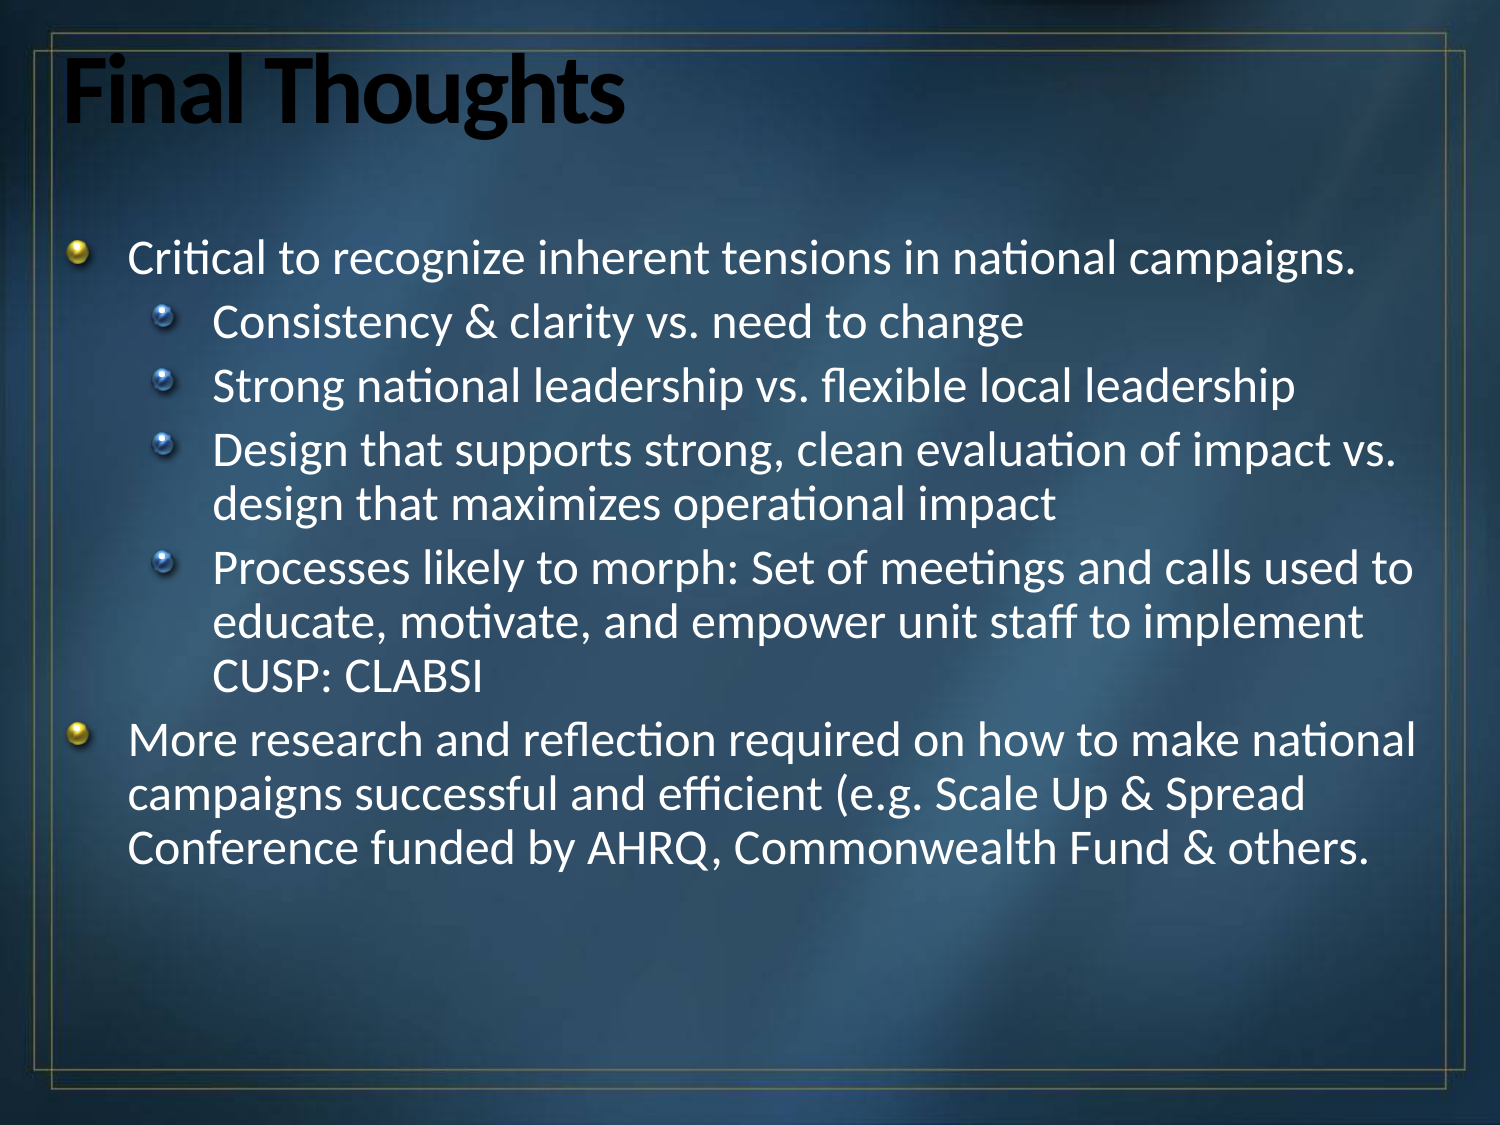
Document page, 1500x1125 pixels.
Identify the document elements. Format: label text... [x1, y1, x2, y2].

list Critical to recognize inherent tensions in national campaigns. Consistency & clarity vs. need to change Strong national leadership vs. flexible local leadership Design that supports strong, clean evaluation of impact vs. design that maximizes operational impact Processes likely to morph: Set of meetings and calls used to educate, motivate, and empower unit staff to implement CUSP: CLABSI More research and reflection required on how to make national campaigns successful and efficient (e.g. Scale Up & Spread Conference funded by AHRQ, Commonwealth Fund & others. [62, 231, 1438, 983]
picture [0, 0, 1500, 1125]
title Final Thoughts [62, 37, 1438, 231]
